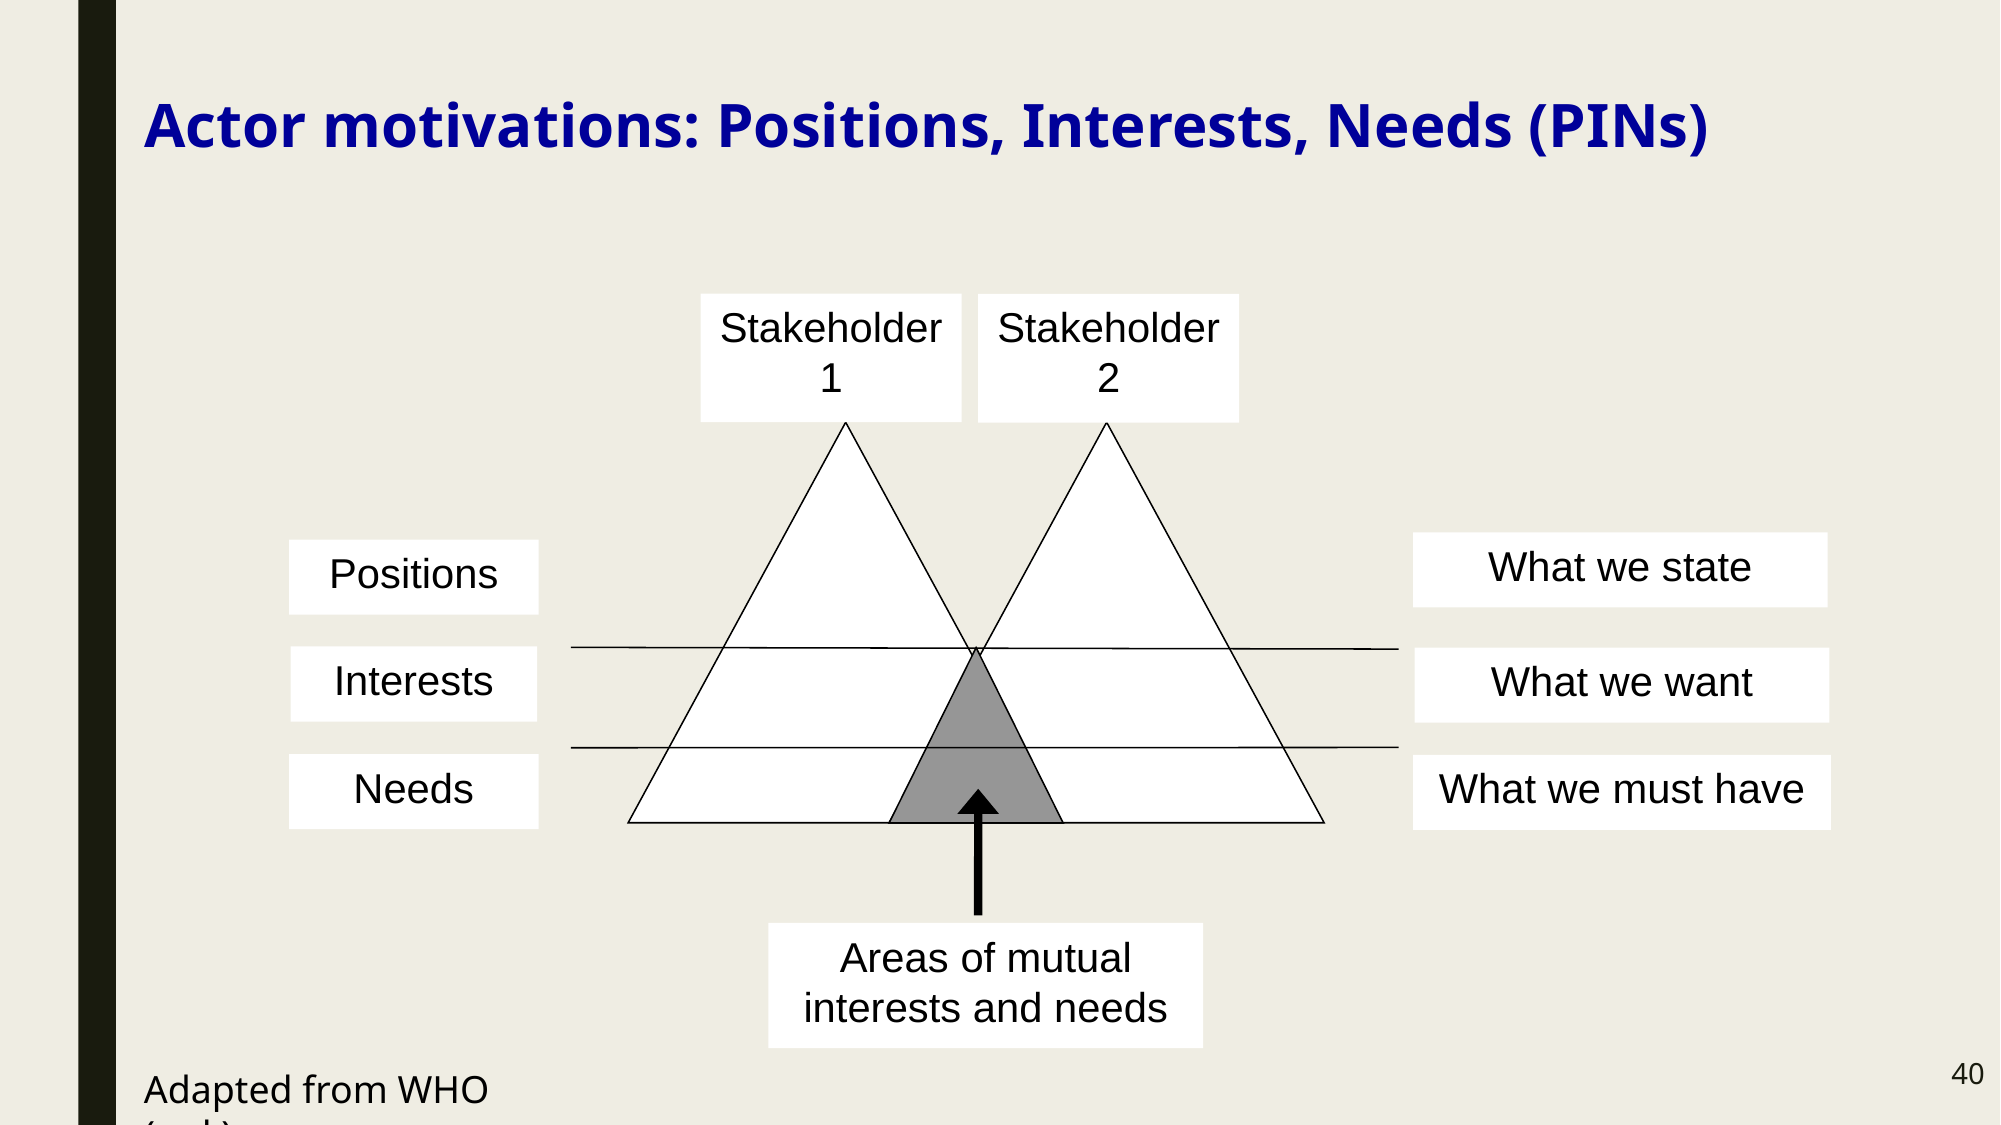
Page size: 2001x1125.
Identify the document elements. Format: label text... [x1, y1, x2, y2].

text_box Adapted from WHO (n.d.) [129, 1058, 601, 1125]
text_box Positions [289, 539, 539, 615]
text_box Interests [290, 646, 538, 722]
text_box [782, 279, 1871, 1056]
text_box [628, 293, 1831, 1049]
slide_number 40 [1884, 1024, 2000, 1125]
text_box Actor motivations: Positions, Interests, Needs (PINs) [129, 88, 1795, 220]
text_box Needs [289, 754, 539, 830]
